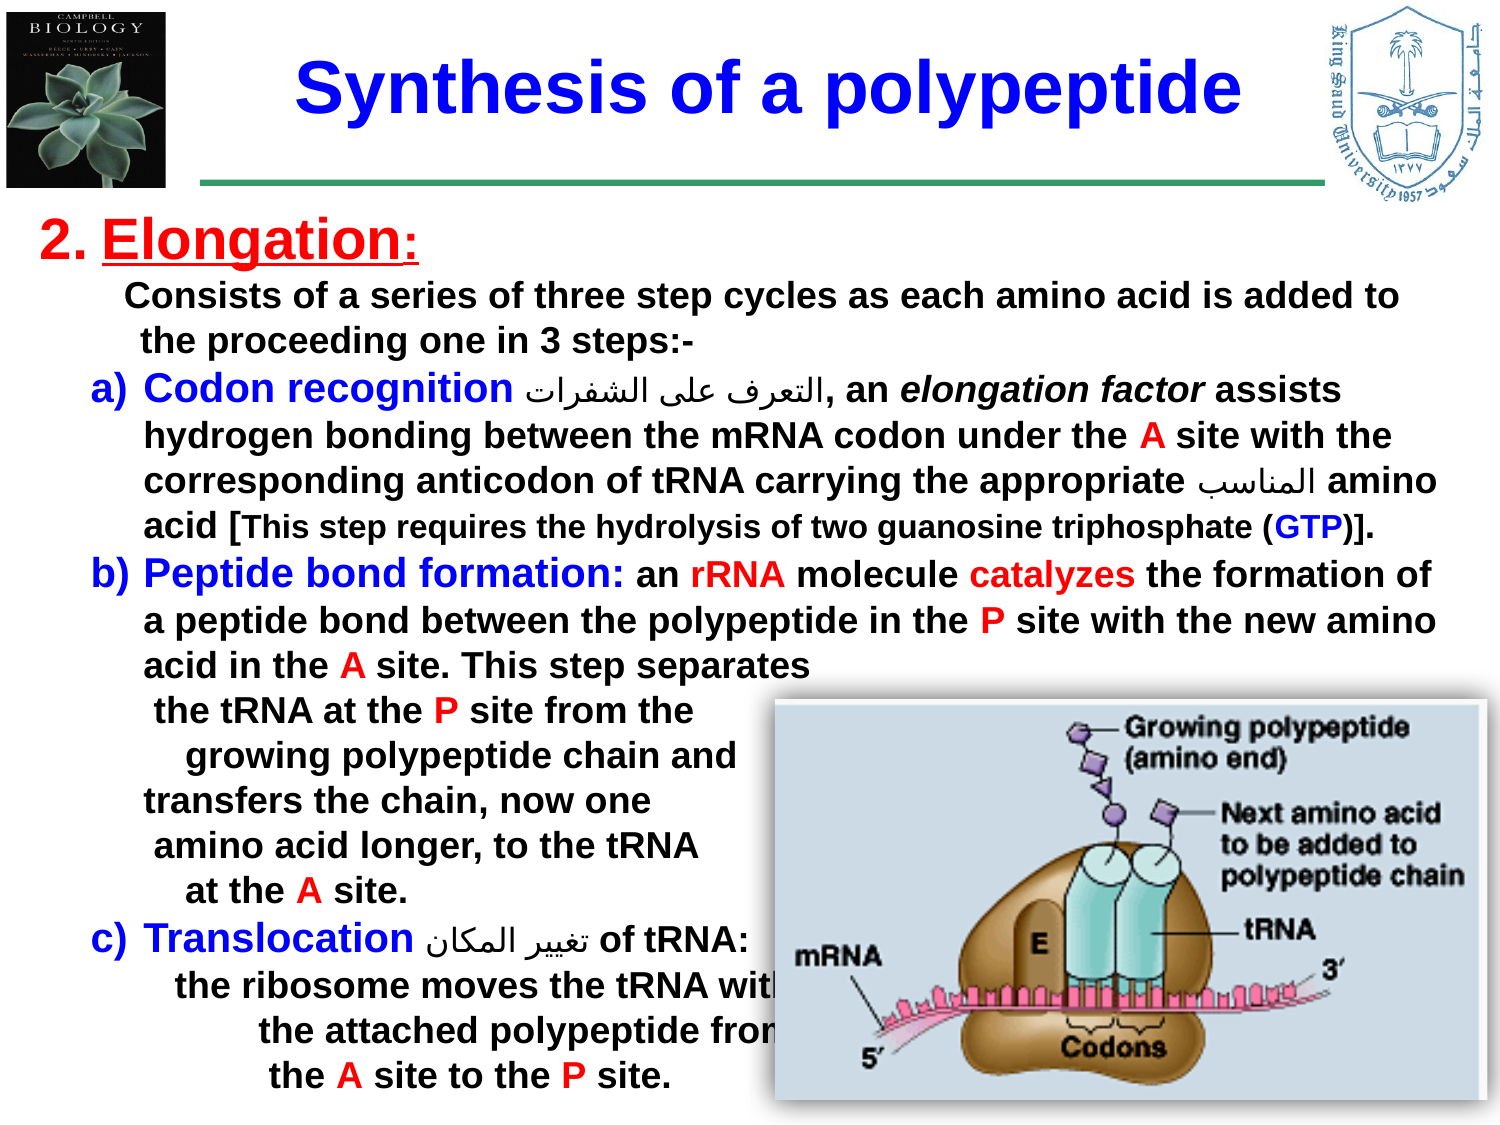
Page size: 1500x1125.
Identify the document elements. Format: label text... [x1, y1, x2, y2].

list Elongation: Consists of a series of three step cycles as each amino acid is added to the proceeding one in 3 steps:- Codon recognition التعرف على الشفرات, an elongation factor assists hydrogen bonding between the mRNA codon under the A site with the corresponding anticodon of tRNA carrying the appropriate المناسب amino acid [This step requires the hydrolysis of two guanosine triphosphate (GTP)]. Peptide bond formation: an rRNA molecule catalyzes the formation of a peptide bond between the polypeptide in the P site with the new amino acid in the A site. This step separates the tRNA at the P site from the growing polypeptide chain and transfers the chain, now one amino acid longer, to the tRNA at the A site. Translocation تغيير المكان of tRNA: the ribosome moves the tRNA with the attached polypeptide from the A site to the P site. [24, 216, 1475, 1104]
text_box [5, 0, 1488, 209]
picture [774, 699, 1488, 1101]
